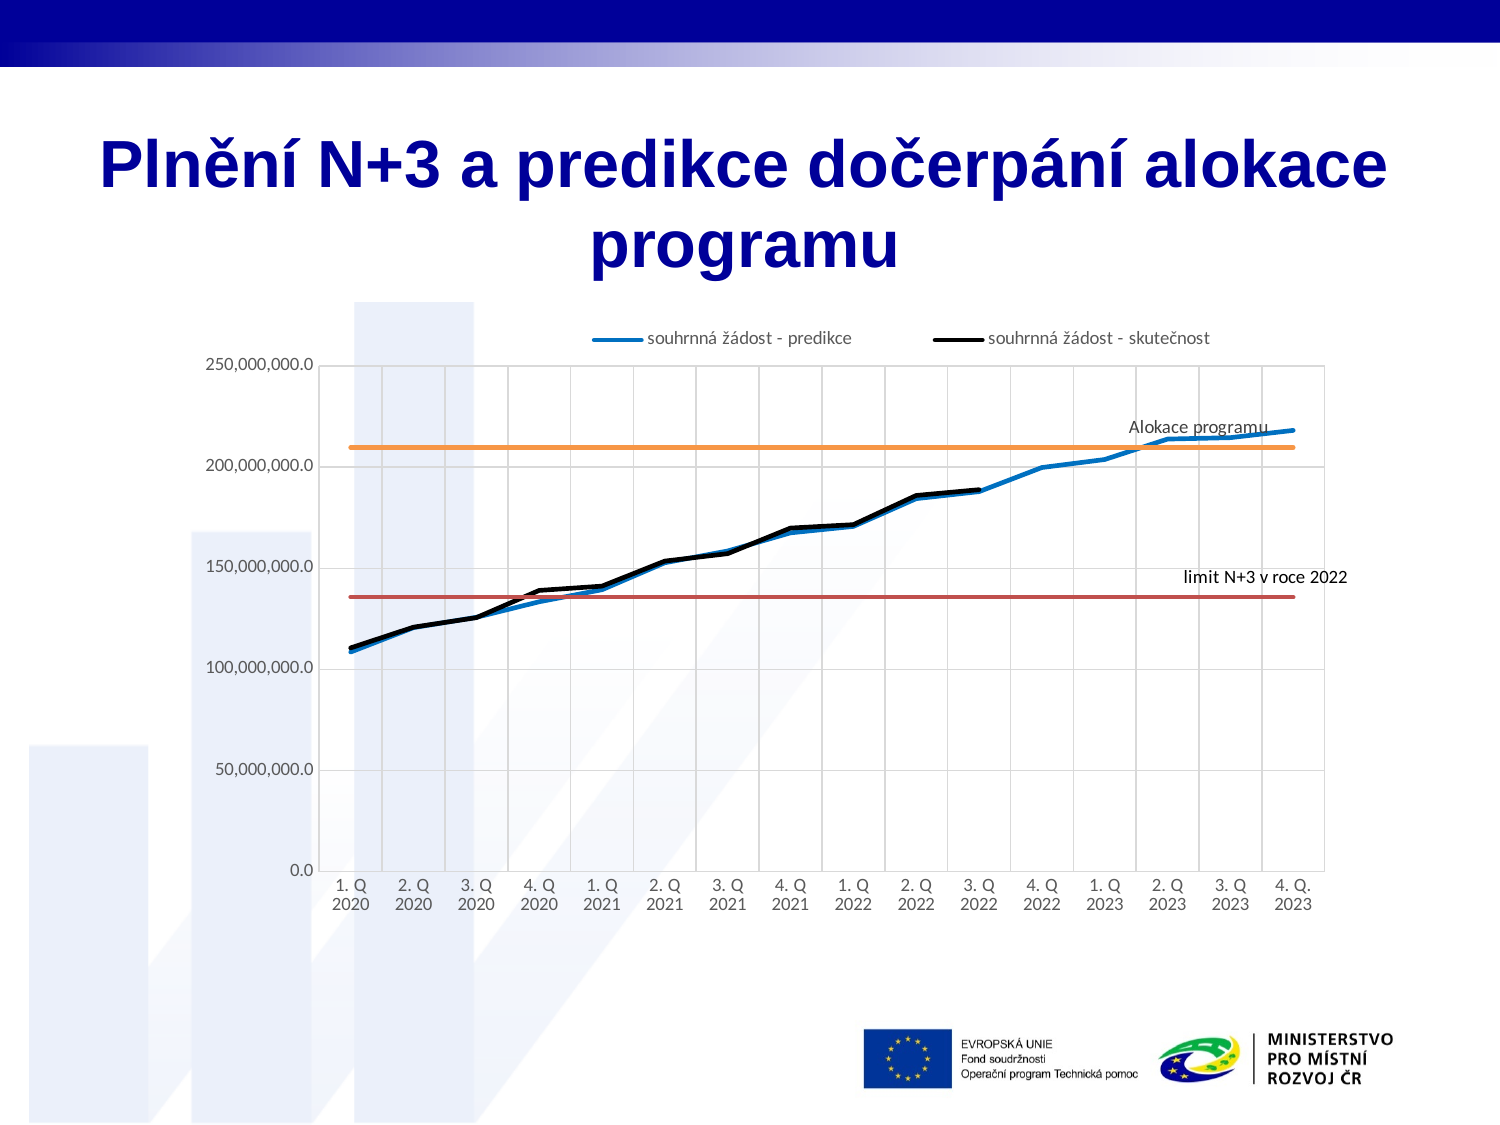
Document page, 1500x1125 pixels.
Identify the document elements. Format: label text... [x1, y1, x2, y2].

chart [64, 255, 1426, 1012]
picture [29, 302, 1412, 1125]
title Plnění N+3 a predikce dočerpání alokace programu [64, 113, 1425, 254]
